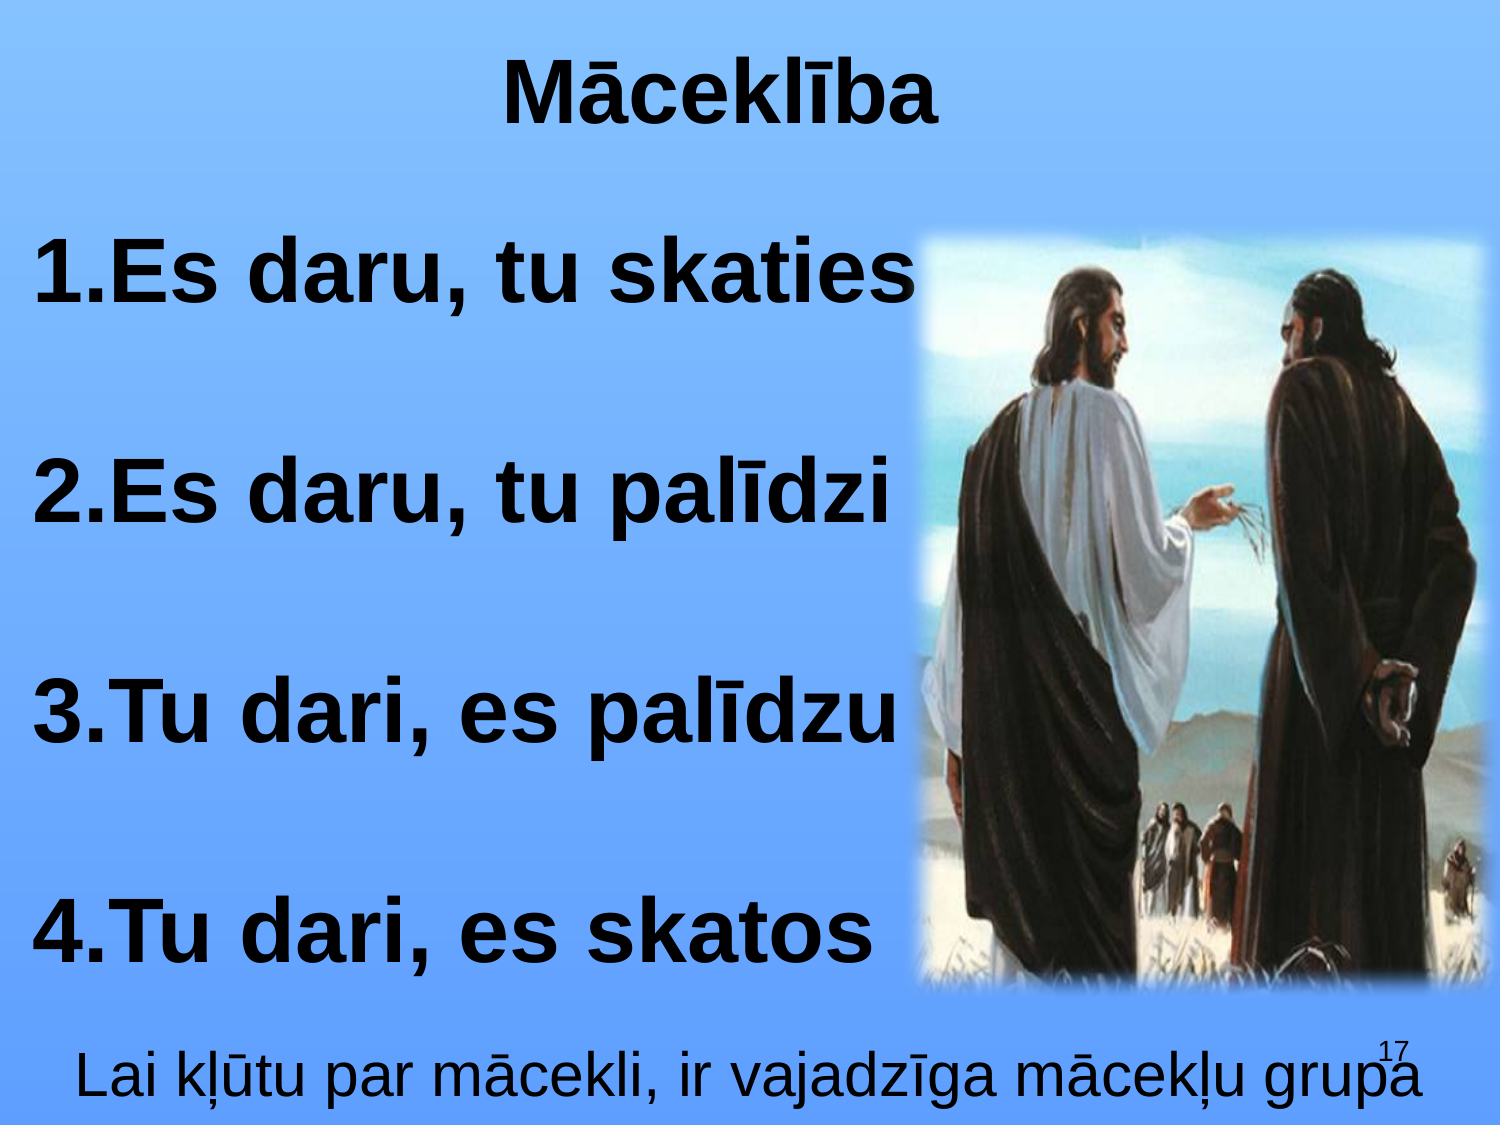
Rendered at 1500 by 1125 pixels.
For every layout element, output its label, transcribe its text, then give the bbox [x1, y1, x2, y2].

text_box Es daru, tu skaties Es daru, tu palīdzi Tu dari, es palīdzu Tu dari, es skatos [17, 203, 1176, 988]
picture [903, 219, 1500, 1000]
text_box Māceklība [100, 24, 1341, 149]
text_box Lai kļūtu par mācekli, ir vajadzīga mācekļu grupa [0, 1026, 1500, 1117]
